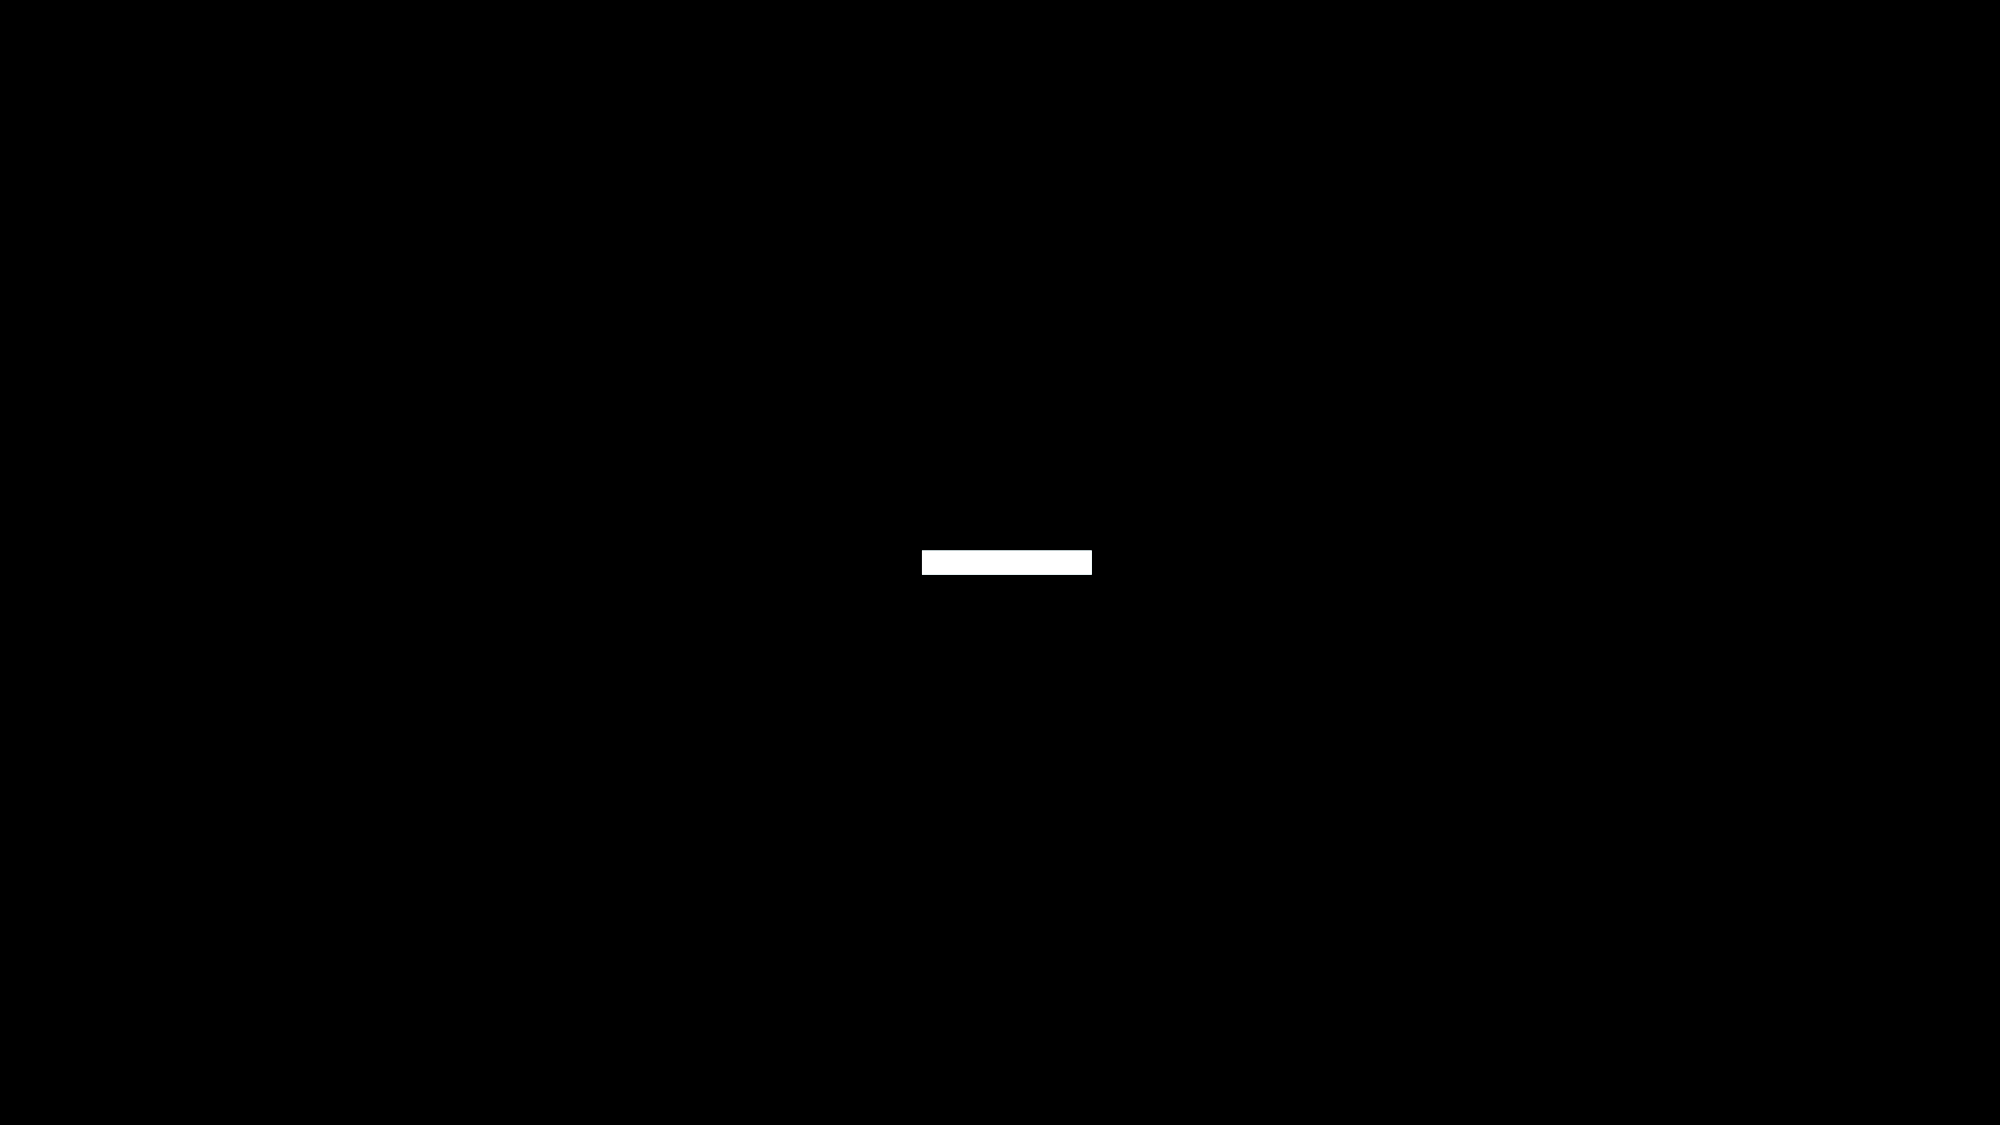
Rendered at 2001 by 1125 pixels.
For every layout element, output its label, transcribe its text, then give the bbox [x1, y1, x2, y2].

text_box 一 [908, 443, 1092, 679]
